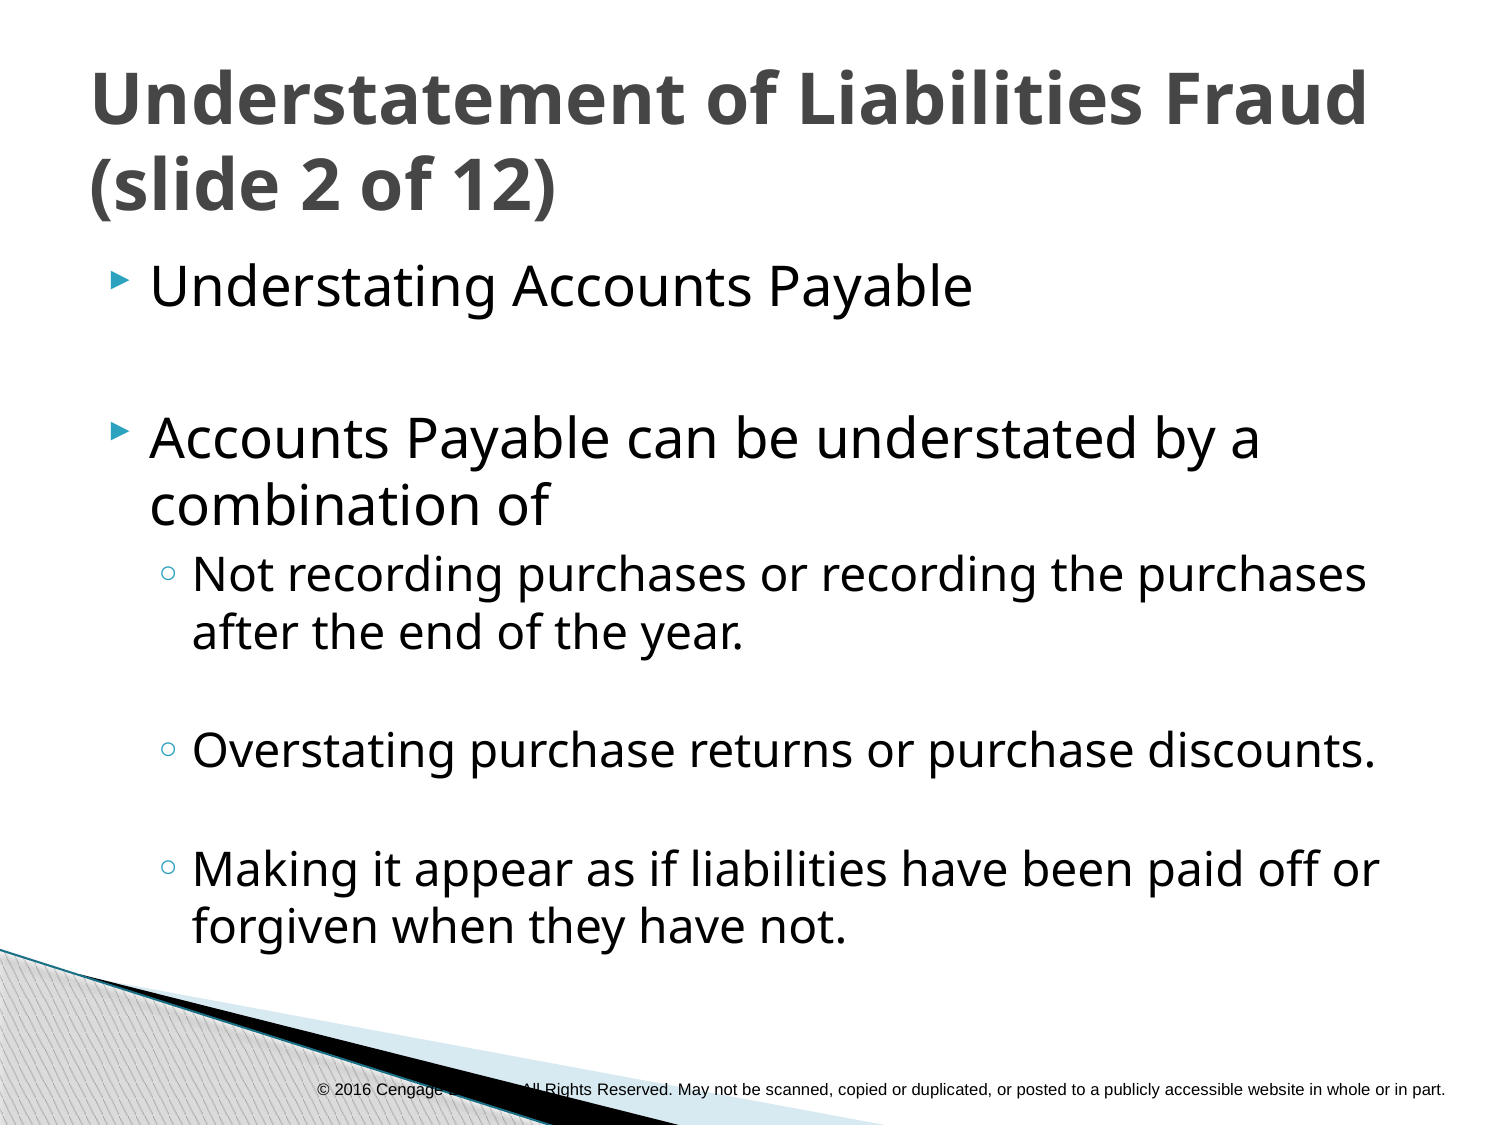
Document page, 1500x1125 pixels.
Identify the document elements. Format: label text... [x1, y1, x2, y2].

list Understating Accounts Payable Accounts Payable can be understated by a combination of Not recording purchases or recording the purchases after the end of the year. Overstating purchase returns or purchase discounts. Making it appear as if liabilities have been paid off or forgiven when they have not. [75, 243, 1425, 986]
text_box © 2016 Cengage Learning. All Rights Reserved. May not be scanned, copied or duplicated, or posted to a publicly accessible website in whole or in part. [37, 1018, 1463, 1107]
title Understatement of Liabilities Fraud (slide 2 of 12) [75, 45, 1425, 233]
